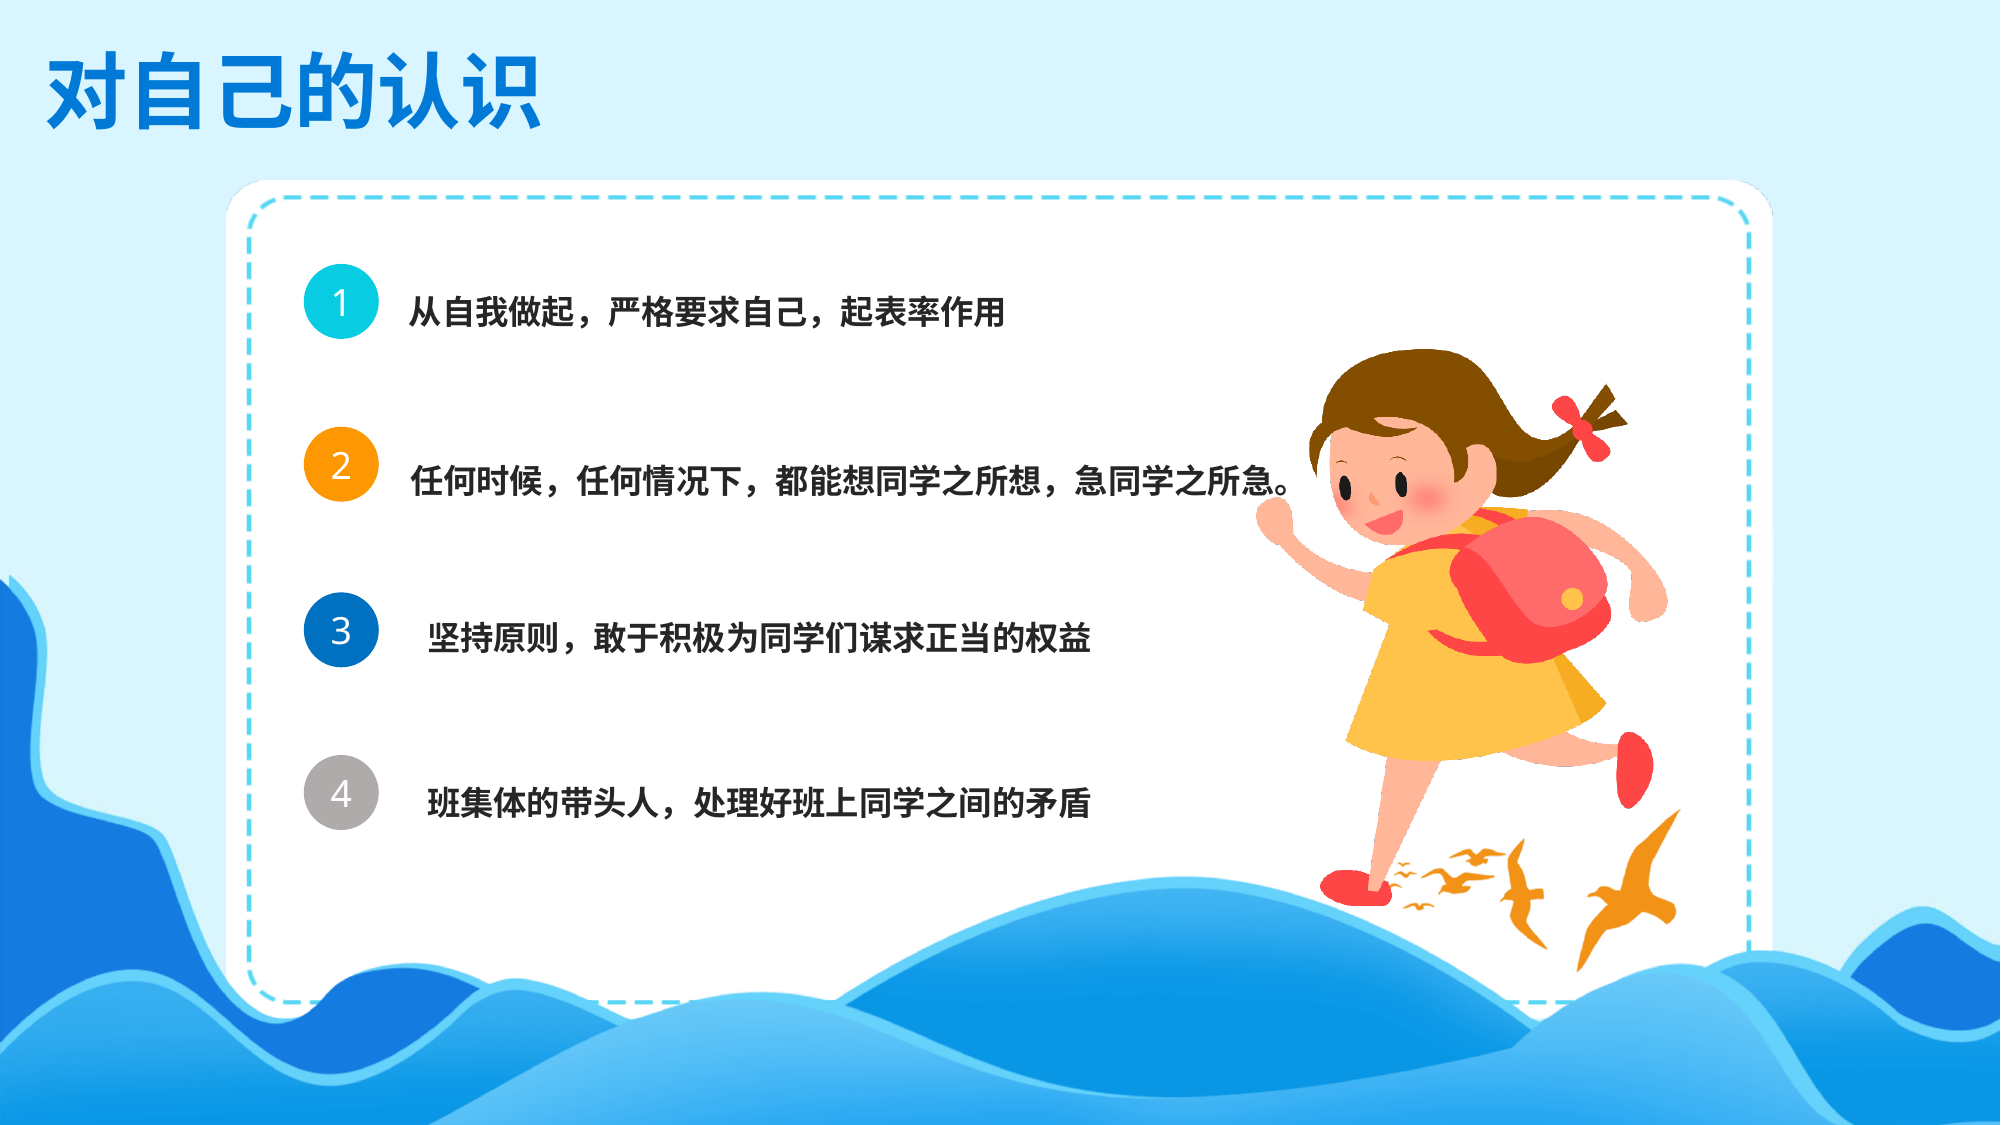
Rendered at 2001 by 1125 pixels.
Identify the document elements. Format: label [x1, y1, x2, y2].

picture [0, 0, 2000, 1125]
text_box [303, 589, 1210, 668]
text_box [303, 263, 1066, 339]
text_box [303, 426, 1233, 502]
text_box [303, 754, 1185, 830]
